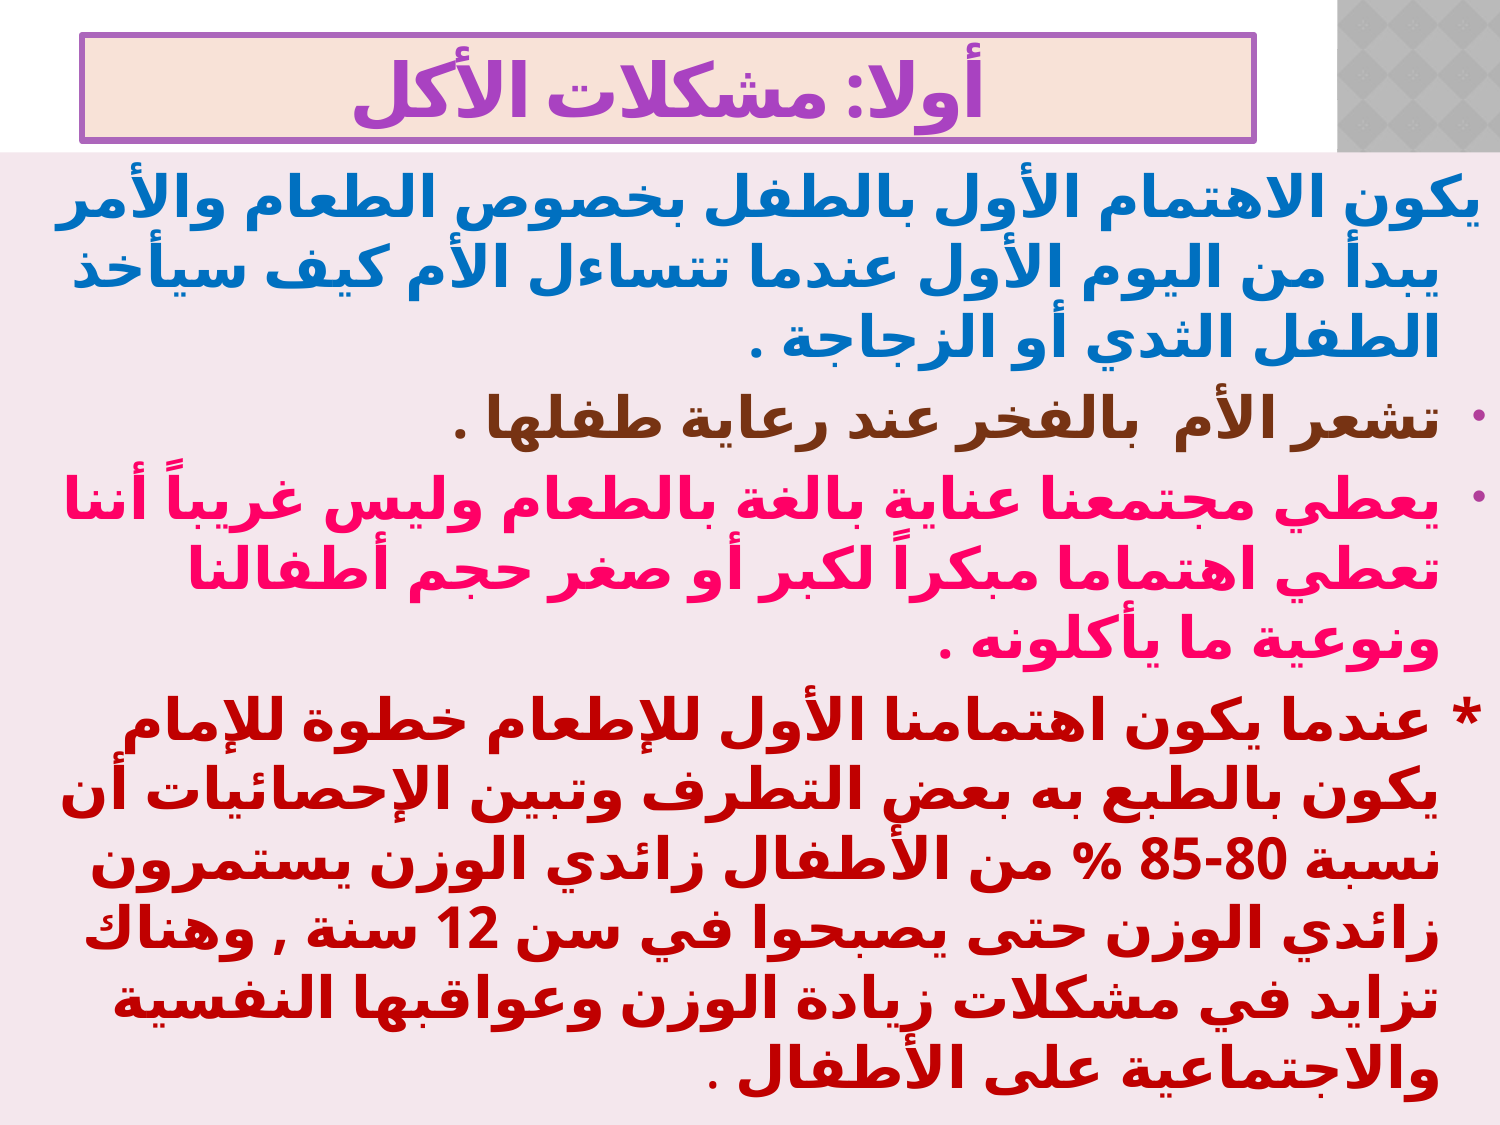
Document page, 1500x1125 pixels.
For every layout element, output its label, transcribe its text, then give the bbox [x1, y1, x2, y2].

list يكون الاهتمام الأول بالطفل بخصوص الطعام والأمر يبدأ من اليوم الأول عندما تتساءل الأم كيف سيأخذ الطفل الثدي أو الزجاجة . تشعر الأم بالفخر عند رعاية طفلها . يعطي مجتمعنا عناية بالغة بالطعام وليس غريباً أننا تعطي اهتماما مبكراً لكبر أو صغر حجم أطفالنا ونوعية ما يأكلونه . * عندما يكون اهتمامنا الأول للإطعام خطوة للإمام يكون بالطبع به بعض التطرف وتبين الإحصائيات أن نسبة 80-85 % من الأطفال زائدي الوزن يستمرون زائدي الوزن حتى يصبحوا في سن 12 سنة , وهناك تزايد في مشكلات زيادة الوزن وعواقبها النفسية والاجتماعية على الأطفال . [0, 152, 1500, 1125]
title أولا: مشكلات الأكل [79, 32, 1257, 144]
